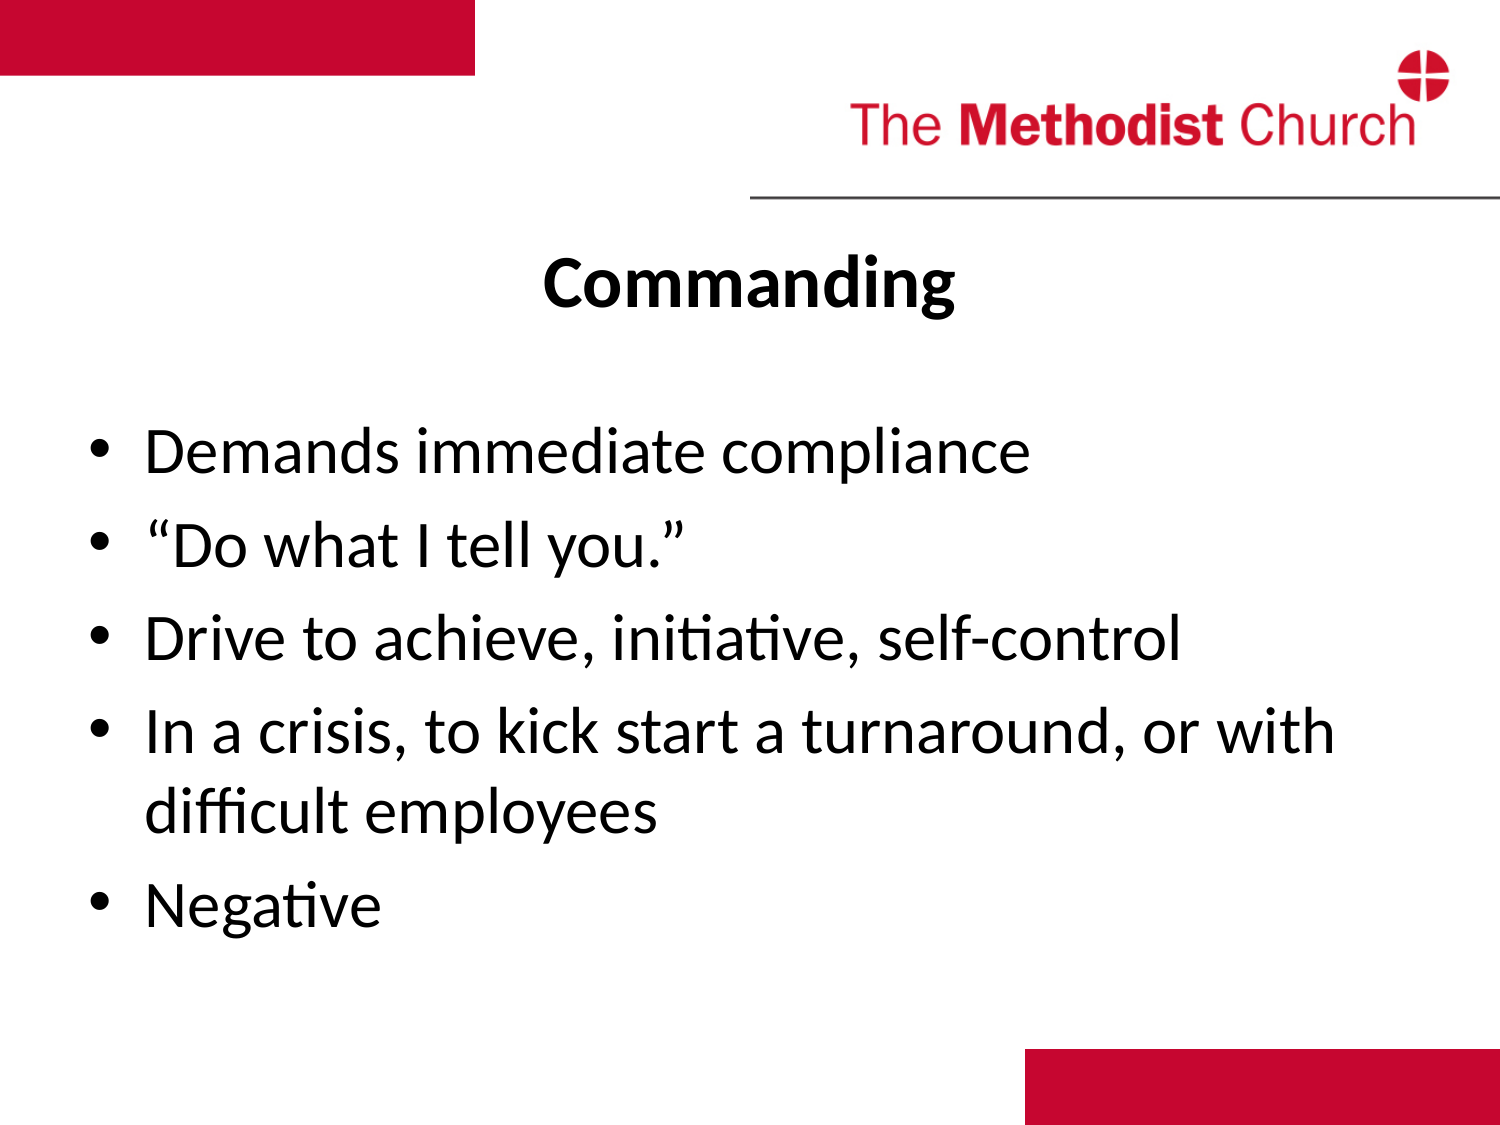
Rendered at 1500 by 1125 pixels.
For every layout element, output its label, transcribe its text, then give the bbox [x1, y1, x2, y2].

list Demands immediate compliance “Do what I tell you.” Drive to achieve, initiative, self-control In a crisis, to kick start a turnaround, or with difficult employees Negative [73, 399, 1424, 1000]
picture [750, 0, 1500, 216]
title Commanding [75, 224, 1425, 388]
